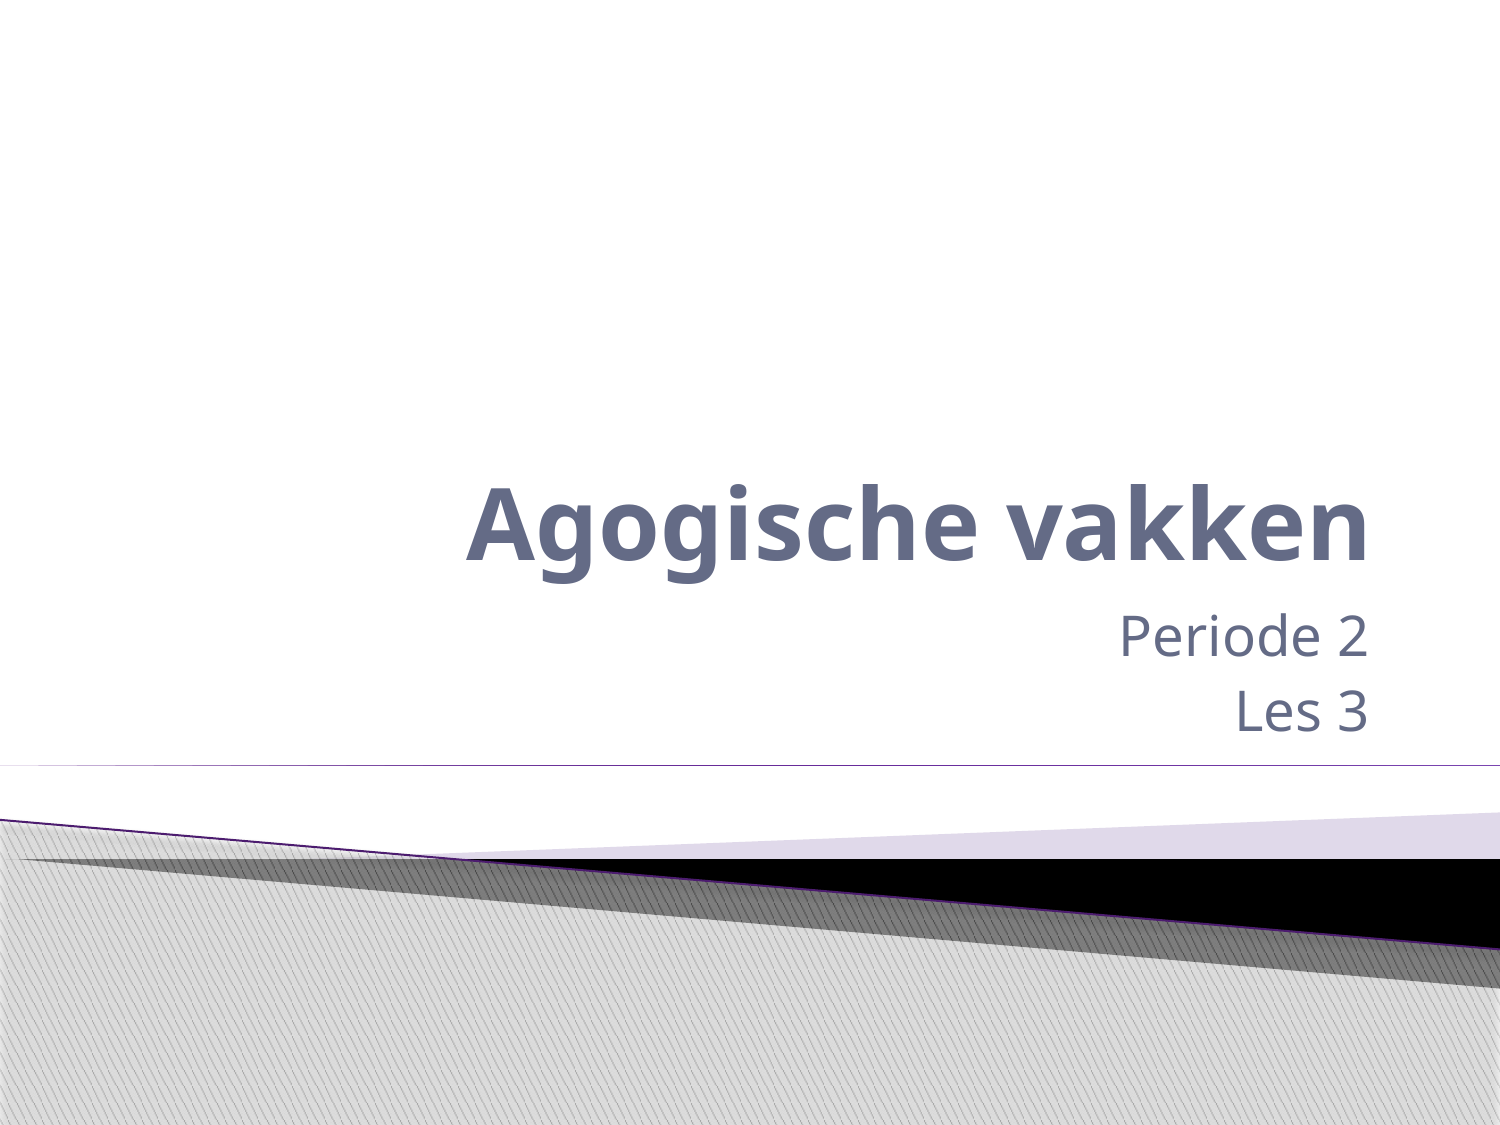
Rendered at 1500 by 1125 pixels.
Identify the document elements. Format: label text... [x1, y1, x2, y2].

picture [5, 859, 1500, 989]
subtitle Periode 2 Les 3 [112, 592, 1388, 790]
title Agogische vakken [112, 287, 1388, 588]
